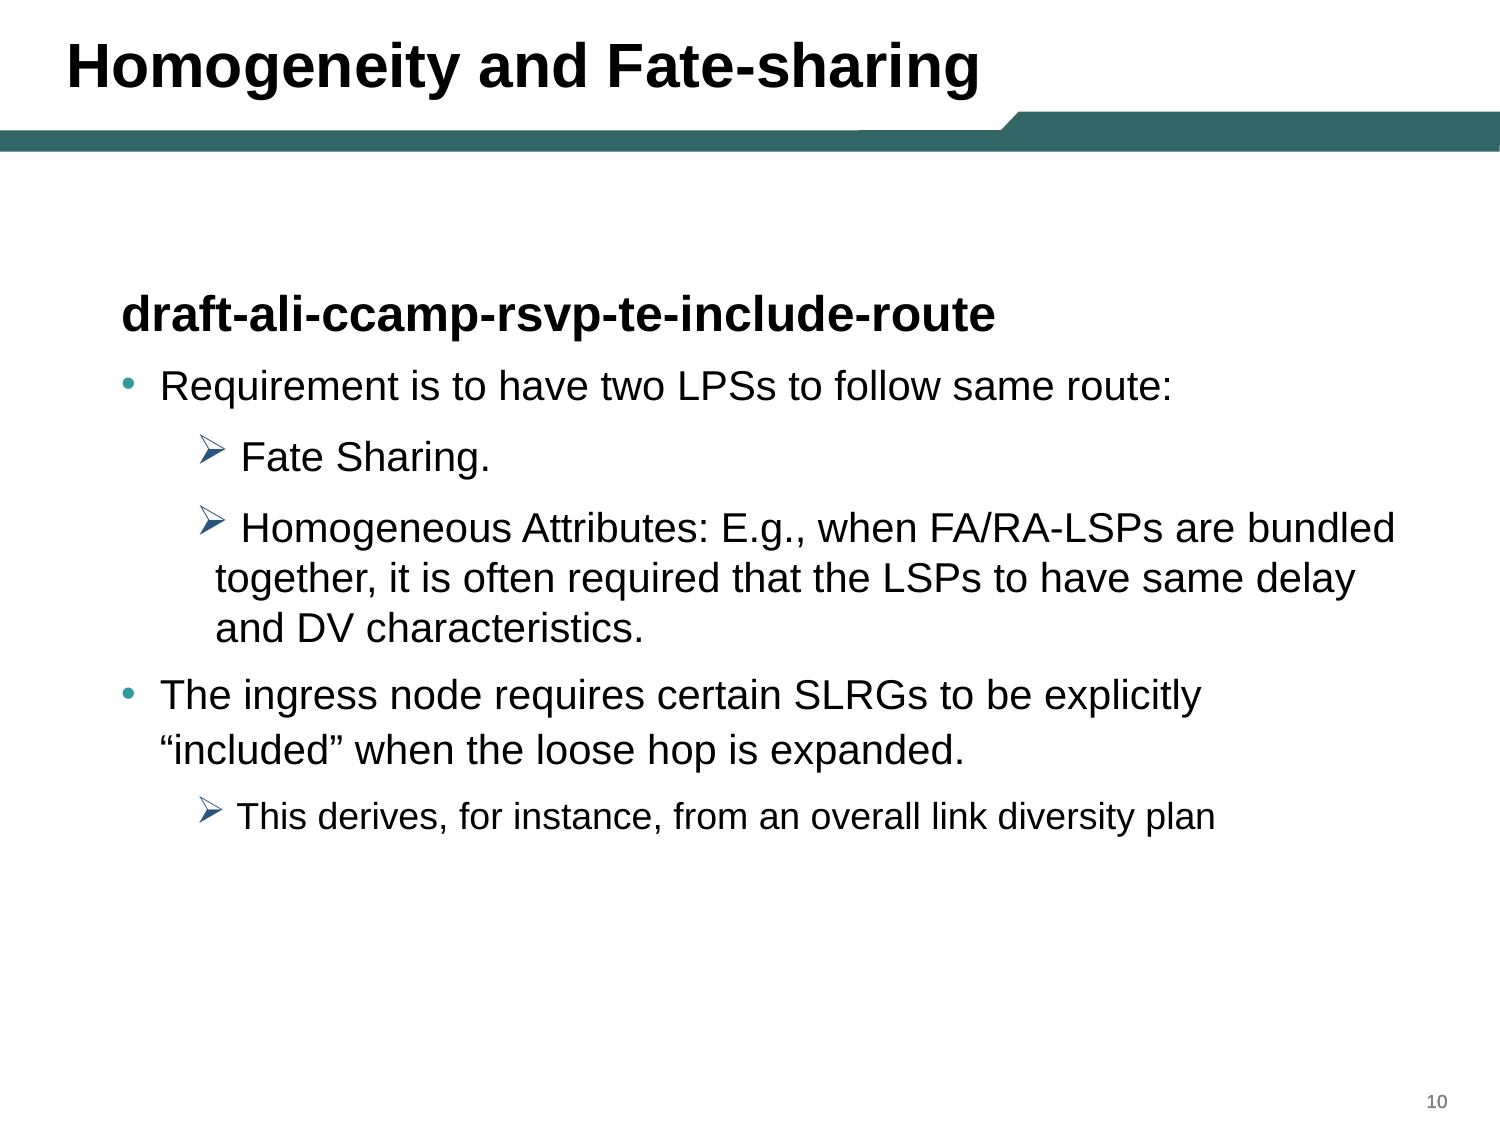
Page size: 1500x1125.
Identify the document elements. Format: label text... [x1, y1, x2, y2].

list draft-ali-ccamp-rsvp-te-include-route Requirement is to have two LPSs to follow same route: Fate Sharing. Homogeneous Attributes: E.g., when FA/RA-LSPs are bundled together, it is often required that the LSPs to have same delay and DV characteristics. The ingress node requires certain SLRGs to be explicitly “included” when the loose hop is expanded. This derives, for instance, from an overall link diversity plan [107, 268, 1411, 855]
title Homogeneity and Fate-sharing [52, 0, 1390, 109]
